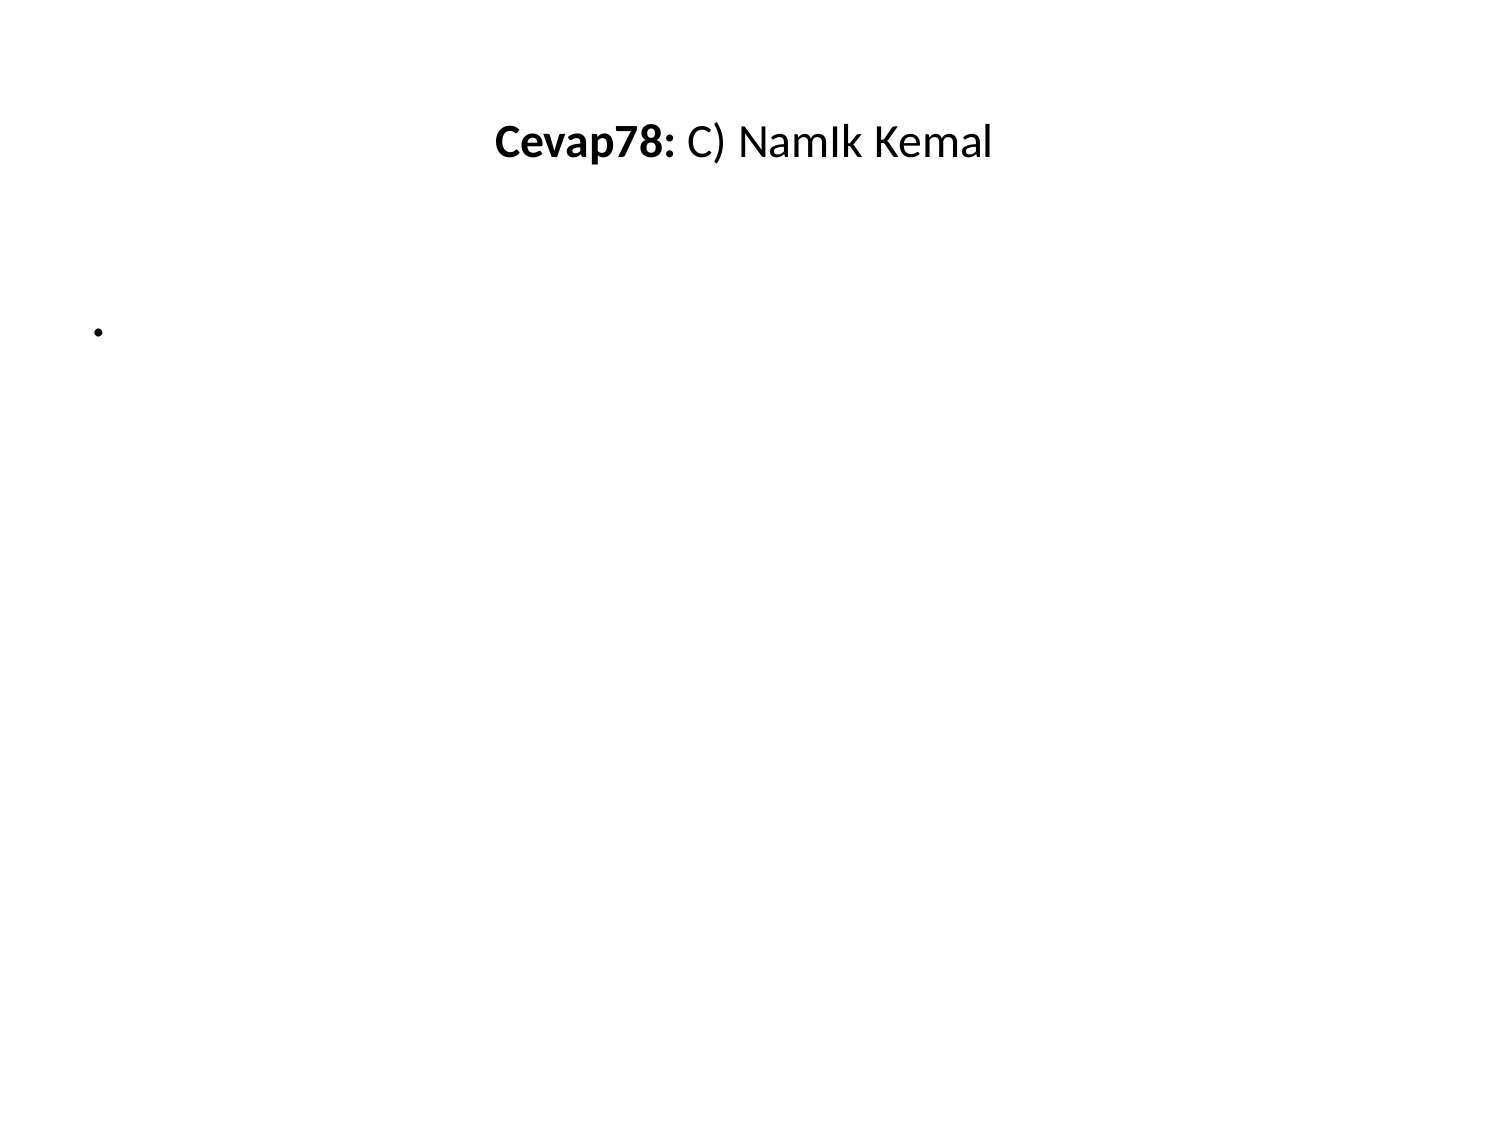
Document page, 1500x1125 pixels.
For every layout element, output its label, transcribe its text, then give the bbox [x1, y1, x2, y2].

title Cevap78: C) NamIk Kemal [75, 45, 1425, 233]
list . [75, 262, 1425, 1005]
